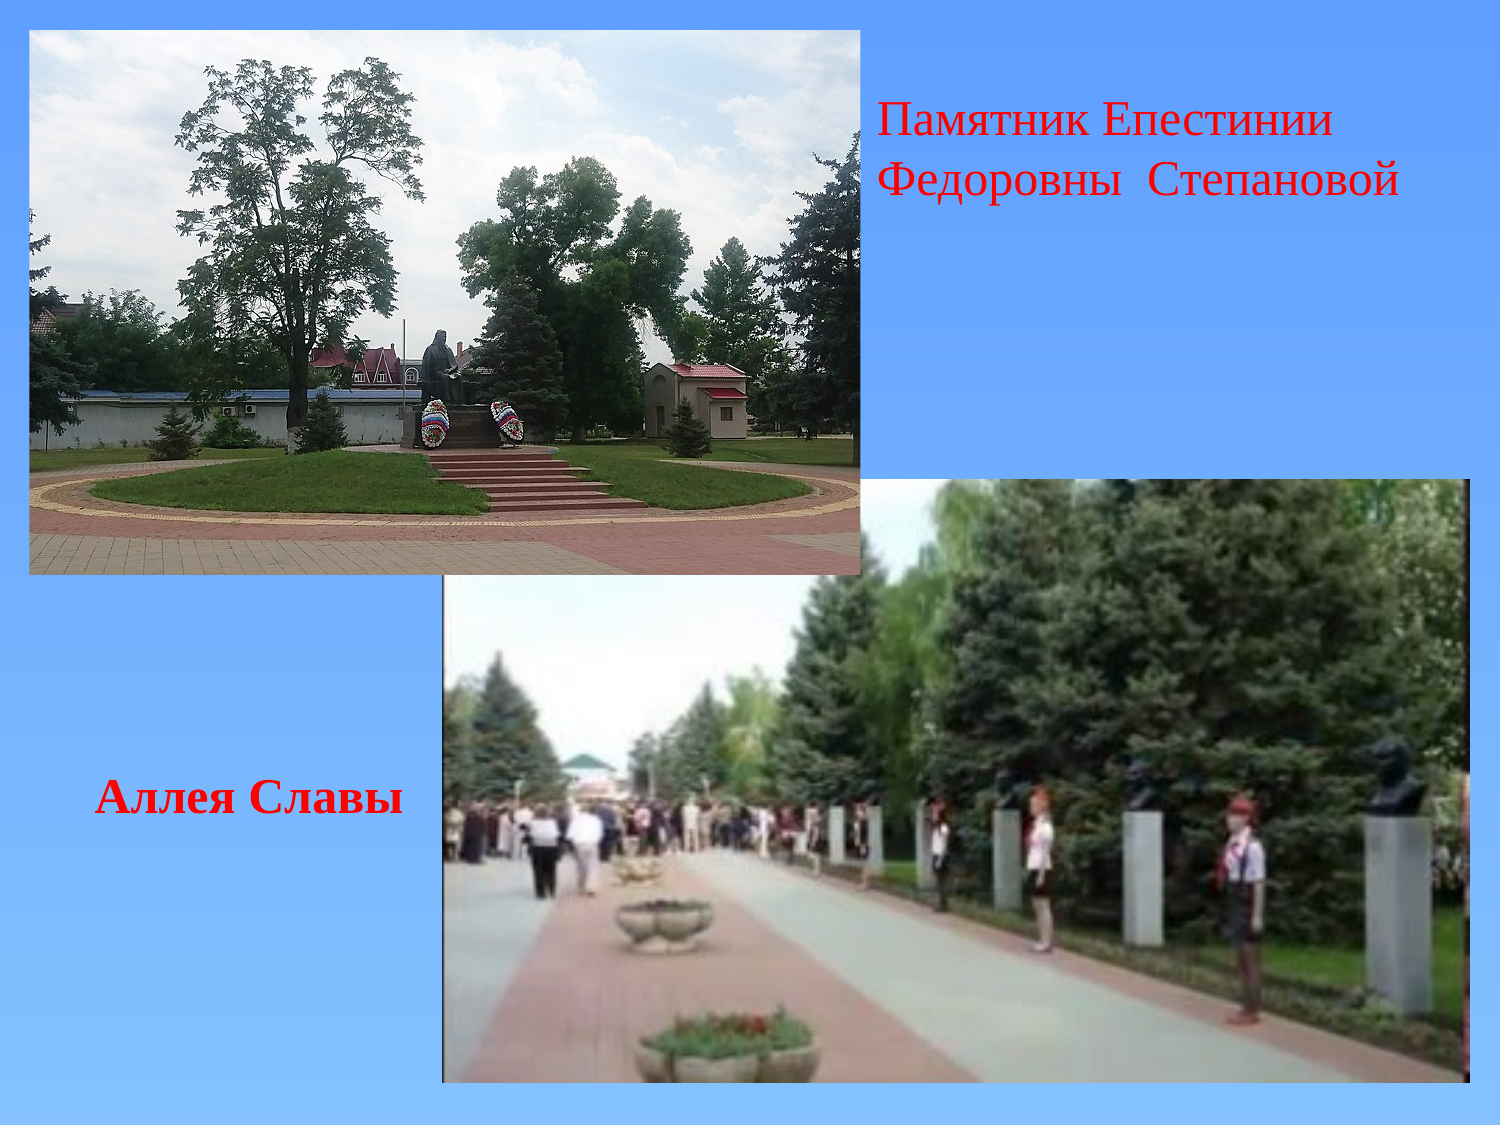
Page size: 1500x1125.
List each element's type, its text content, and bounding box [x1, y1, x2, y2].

text_box Аллея Славы [79, 755, 419, 831]
picture [29, 30, 1470, 1083]
text_box Памятник Епестинии Федоровны Степановой [865, 78, 1500, 213]
